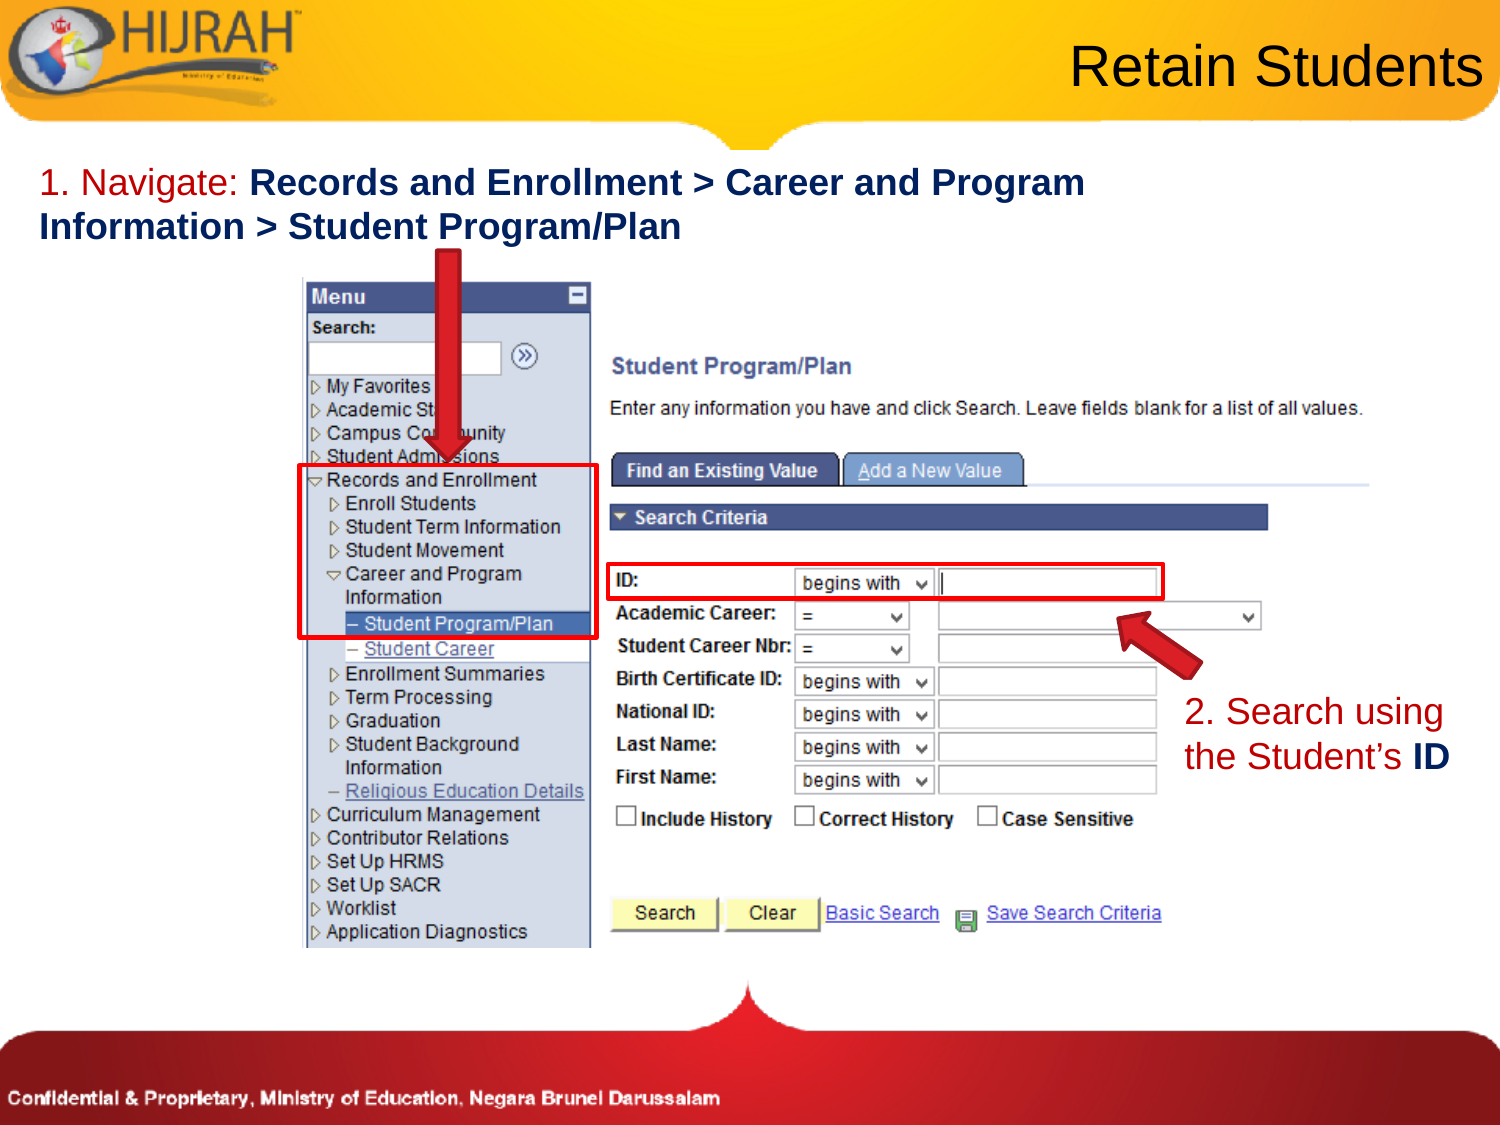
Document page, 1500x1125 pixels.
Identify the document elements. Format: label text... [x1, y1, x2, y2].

text_box [434, 248, 462, 276]
picture [0, 0, 1500, 1125]
text_box 1. Navigate: Records and Enrollment > Career and Program Information > Student Program/Plan [24, 150, 1106, 265]
text_box 2. Search using the Student’s ID [1375, 679, 1486, 837]
title Retain Students [247, 0, 1500, 126]
